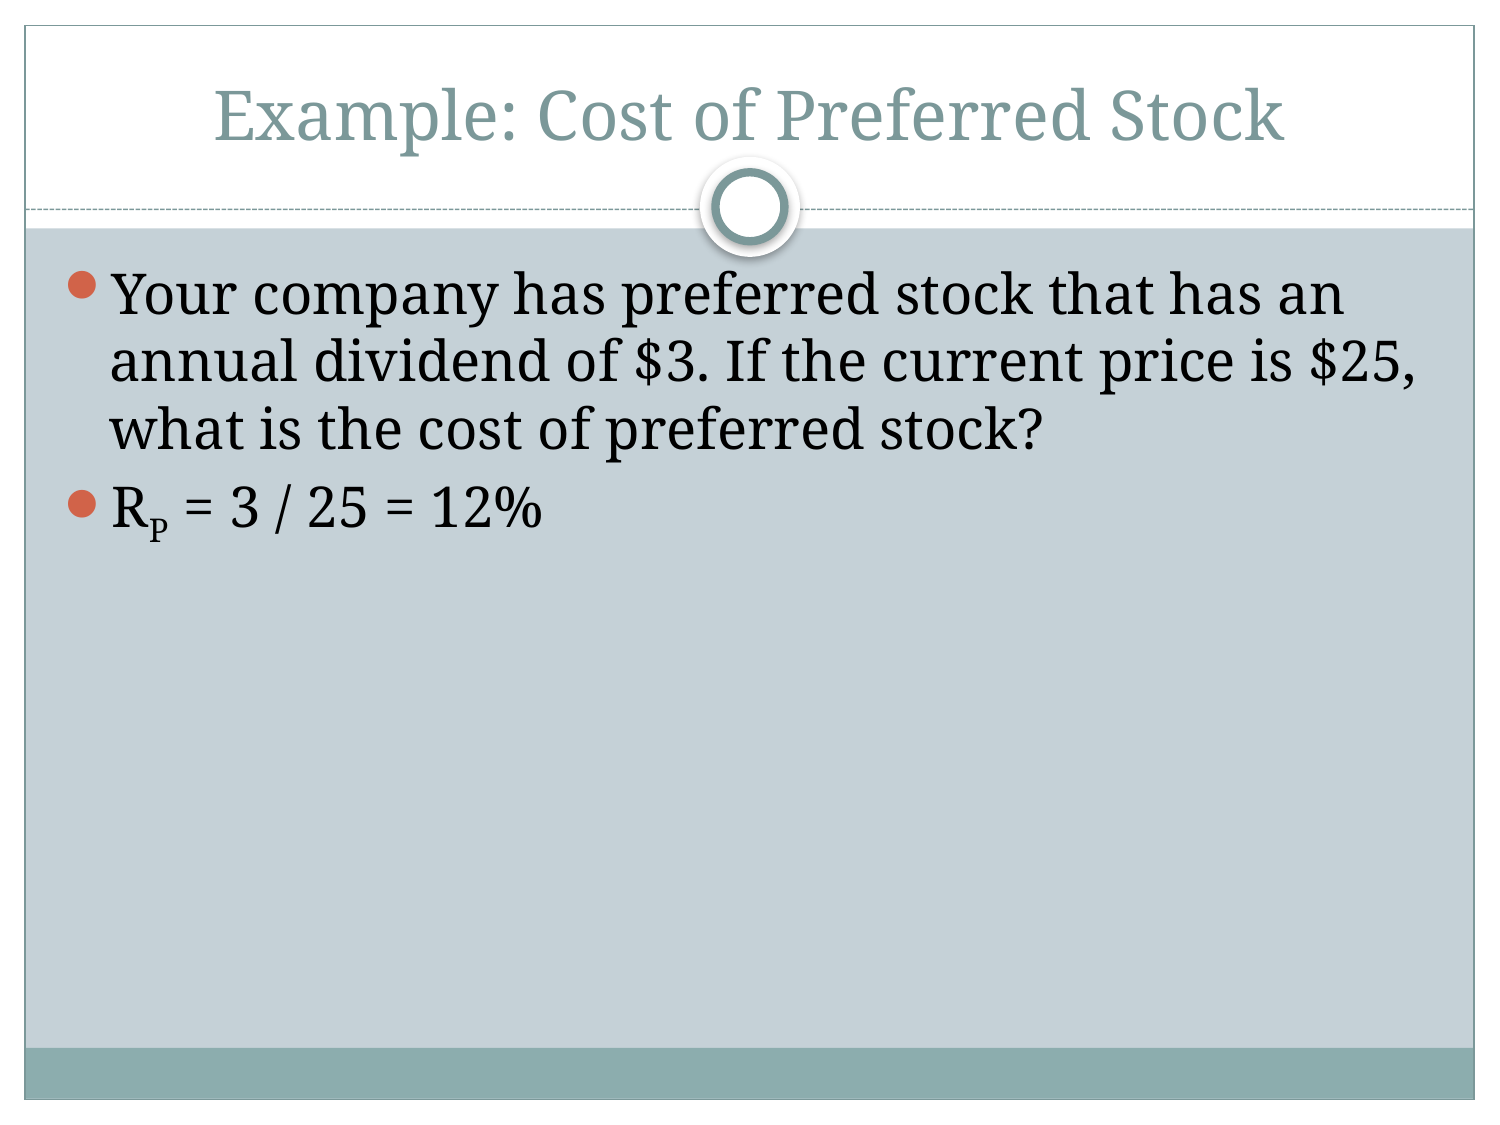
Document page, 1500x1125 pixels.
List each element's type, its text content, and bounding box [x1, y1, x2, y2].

title Example: Cost of Preferred Stock [49, 37, 1450, 162]
list Your company has preferred stock that has an annual dividend of $3. If the current price is $25, what is the cost of preferred stock? RP = 3 / 25 = 12% [49, 250, 1445, 1001]
